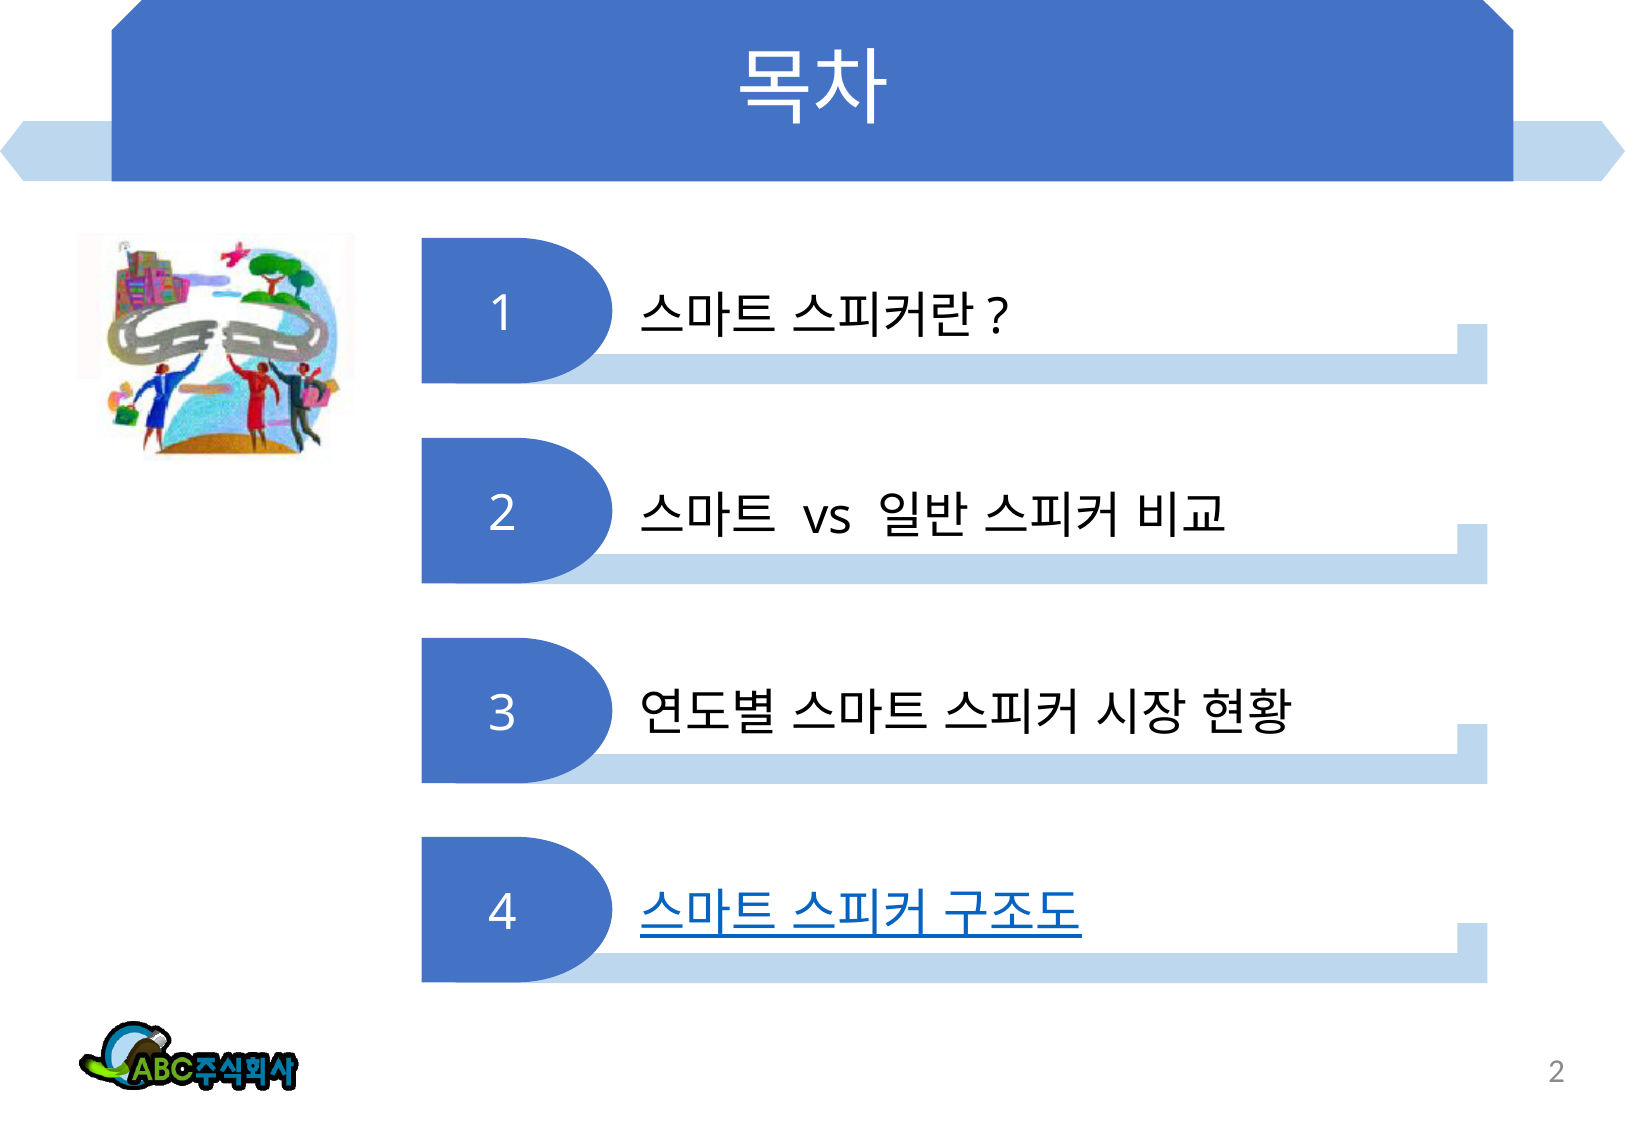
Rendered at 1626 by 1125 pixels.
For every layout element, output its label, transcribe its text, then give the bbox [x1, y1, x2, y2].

text_box [527, 351, 1488, 385]
text_box 4 [420, 835, 614, 984]
slide_number 2 [1214, 1039, 1580, 1100]
text_box 1 [420, 236, 614, 385]
title 목차 [0, 0, 1625, 182]
picture [76, 233, 356, 470]
text_box 스마트 스피커란? [624, 275, 1522, 351]
picture [69, 1013, 305, 1096]
text_box [527, 952, 1488, 984]
text_box 스마트 vs 일반 스피커 비교 [624, 476, 1522, 552]
text_box 스마트 스피커 구조도 [624, 873, 1522, 961]
text_box 2 [420, 436, 614, 585]
text_box 3 [420, 636, 614, 785]
text_box [526, 749, 1488, 785]
text_box [527, 552, 1488, 585]
text_box 연도별 스마트 스피커 시장 현황 [624, 673, 1522, 749]
